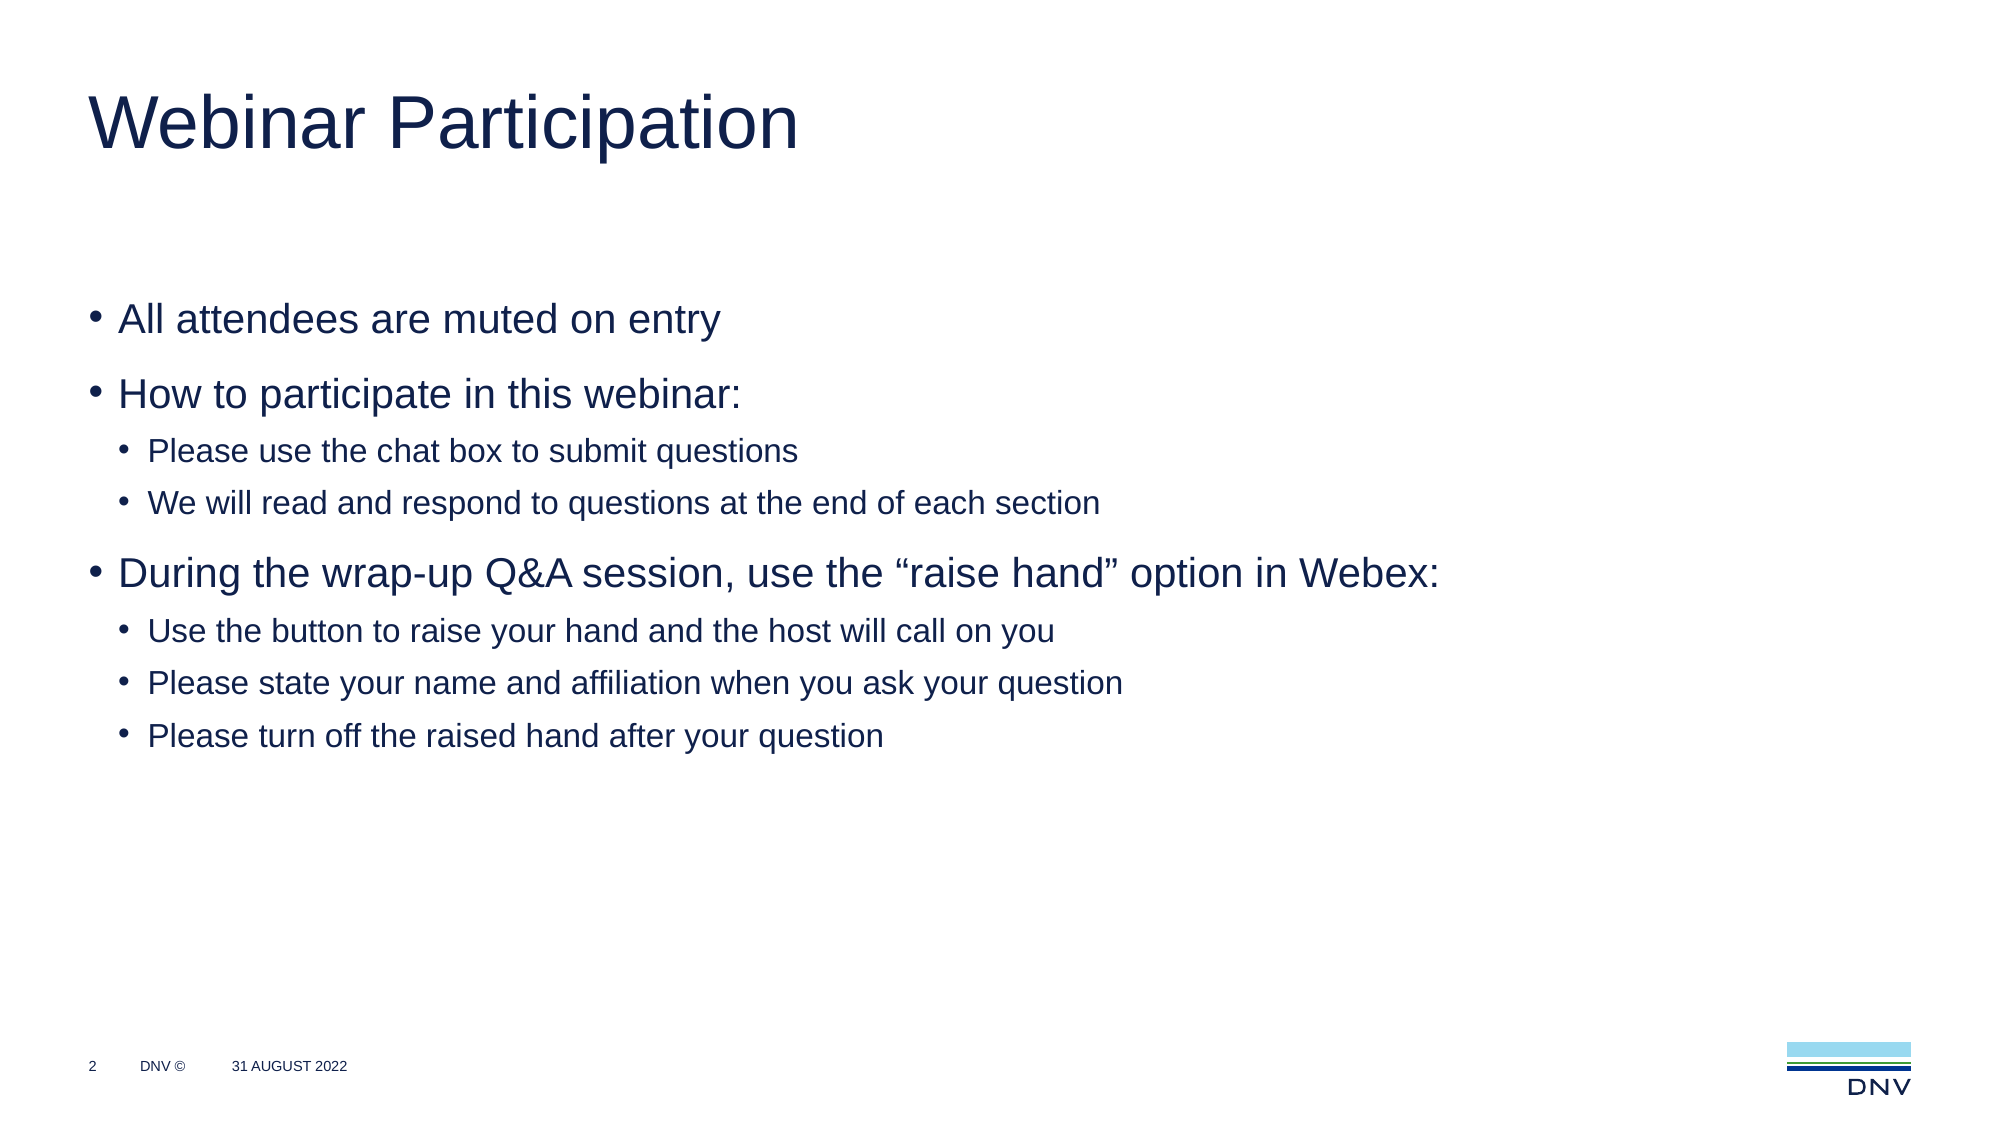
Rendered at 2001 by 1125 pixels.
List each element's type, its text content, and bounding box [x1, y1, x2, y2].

slide_number 2 [88, 1056, 133, 1082]
list All attendees are muted on entry How to participate in this webinar: Please use the chat box to submit questions We will read and respond to questions at the end of each section During the wrap-up Q&A session, use the “raise hand” option in Webex: Use the button to raise your hand and the host will call on you Please state your name and affiliation when you ask your question Please turn off the raised hand after your question [88, 283, 1912, 993]
title Webinar Participation [88, 88, 1912, 243]
